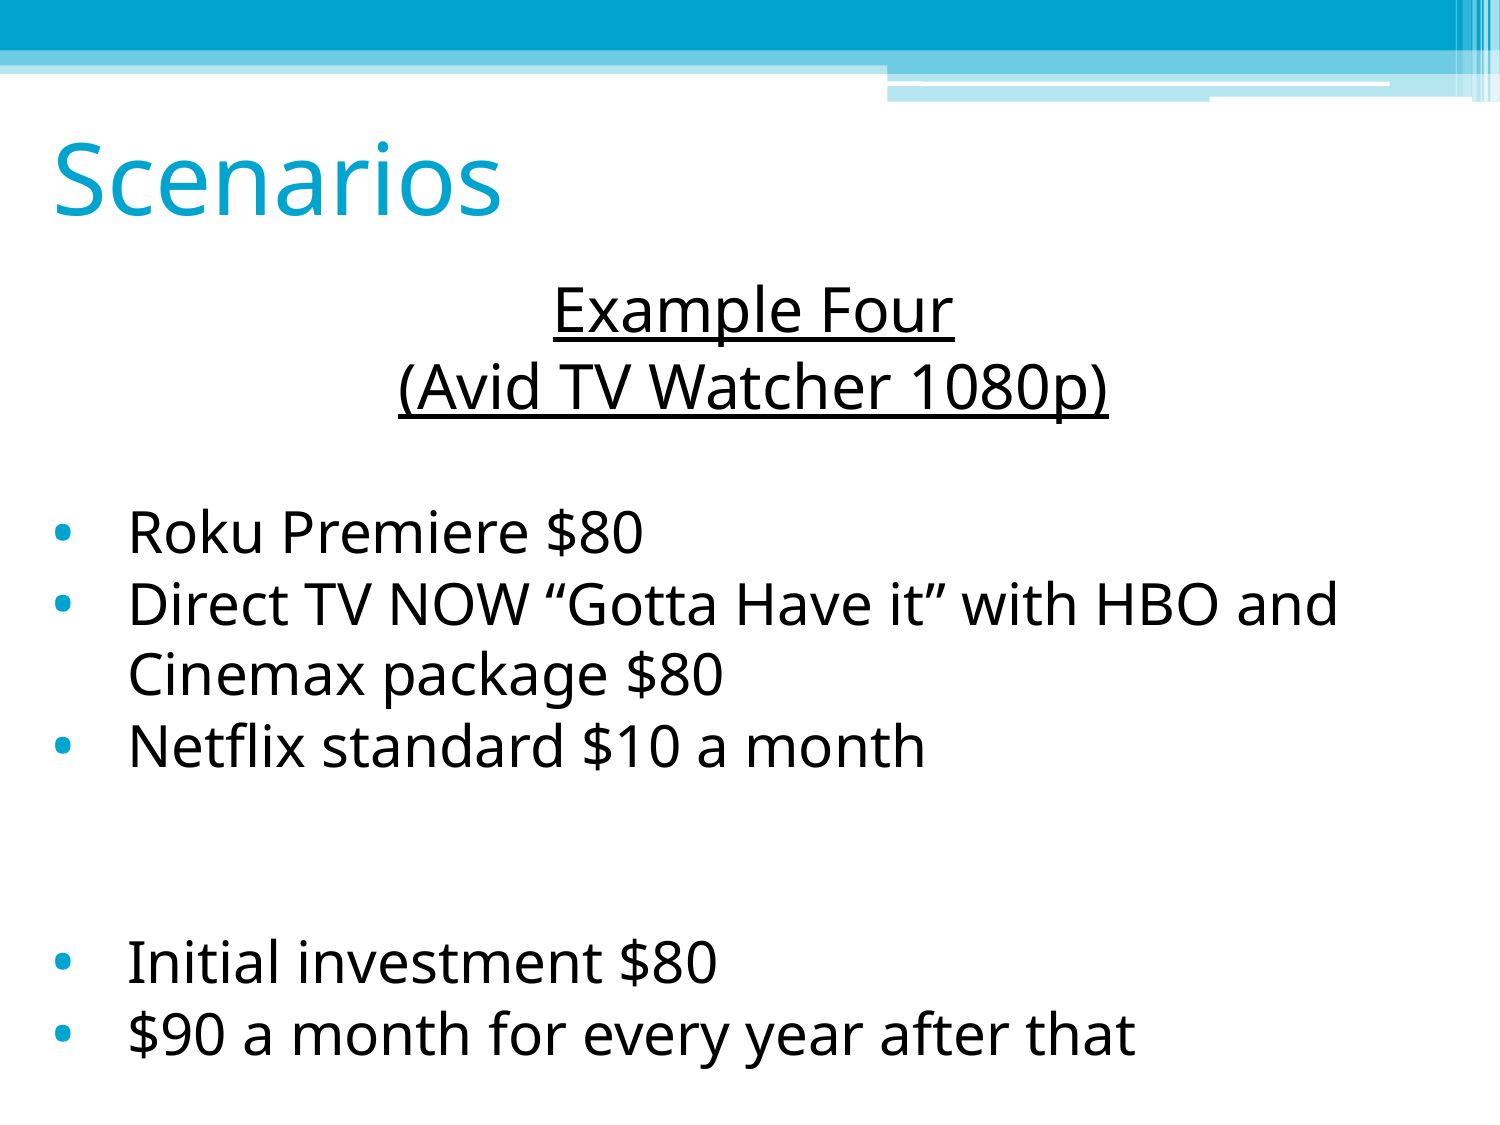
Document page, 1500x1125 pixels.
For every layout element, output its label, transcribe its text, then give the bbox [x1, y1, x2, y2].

title Scenarios [37, 87, 1500, 263]
list Example Four (Avid TV Watcher 1080p) Roku Premiere $80 Direct TV NOW “Gotta Have it” with HBO and Cinemax package $80 Netflix standard $10 a month Initial investment $80 $90 a month for every year after that [37, 263, 1470, 1125]
